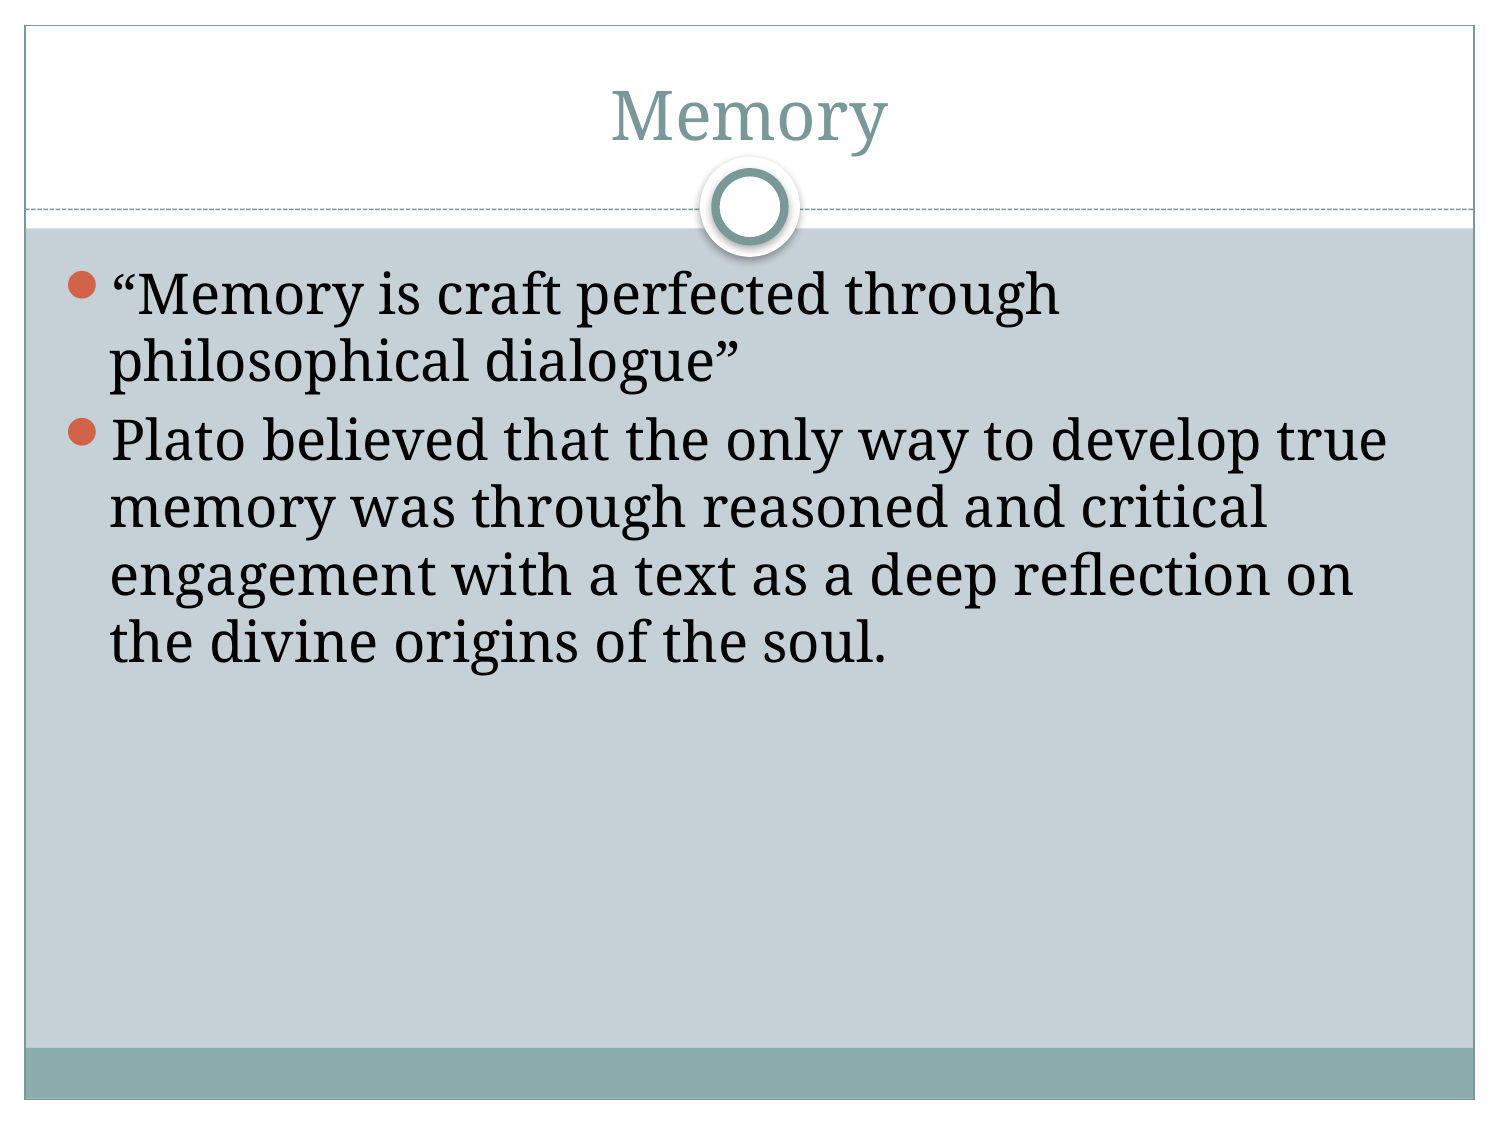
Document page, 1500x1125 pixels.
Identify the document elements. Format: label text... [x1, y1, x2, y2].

title Memory [49, 37, 1450, 162]
list “Memory is craft perfected through philosophical dialogue” Plato believed that the only way to develop true memory was through reasoned and critical engagement with a text as a deep reflection on the divine origins of the soul. [49, 250, 1445, 1001]
